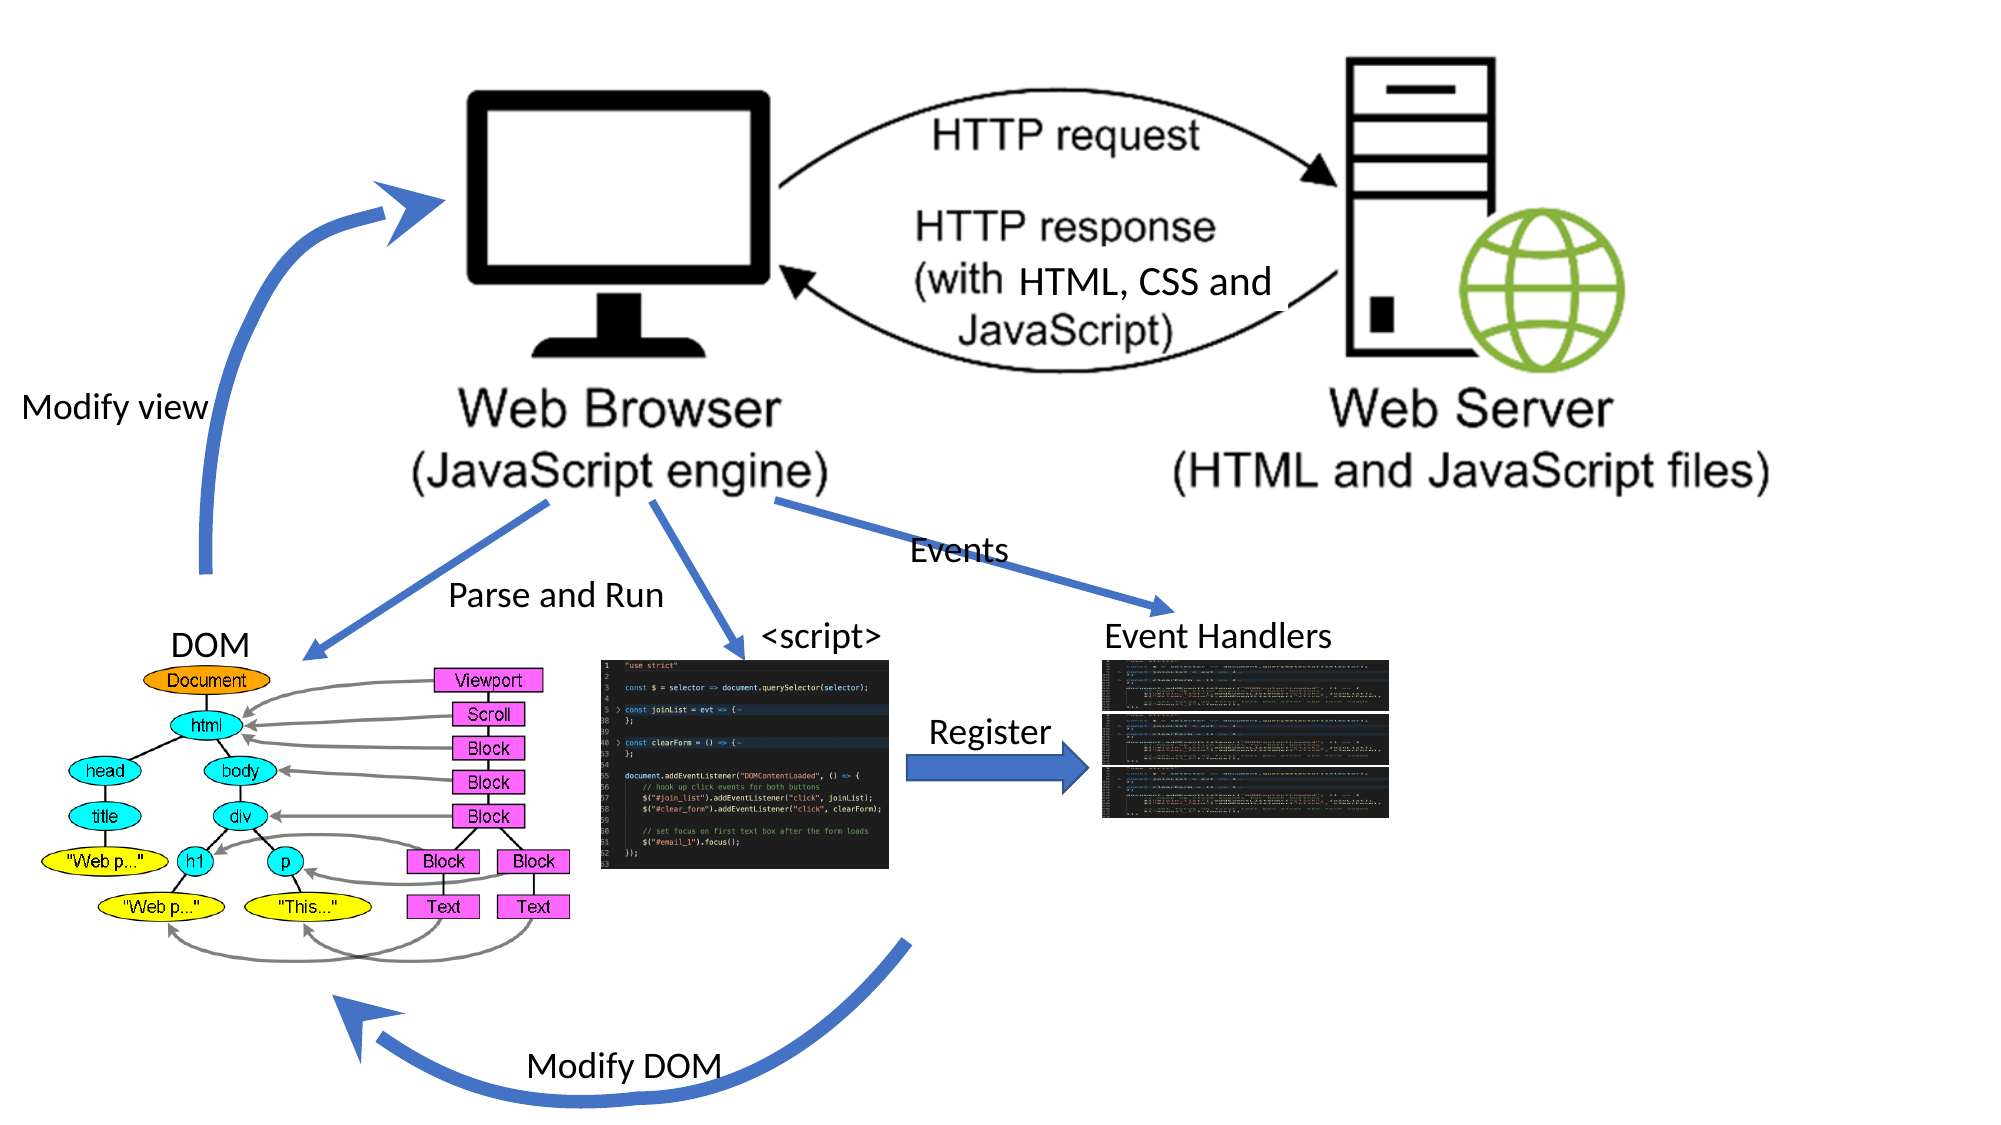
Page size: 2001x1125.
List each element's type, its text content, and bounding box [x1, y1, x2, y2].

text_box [1088, 603, 1389, 819]
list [601, 660, 889, 869]
text_box Register [914, 700, 1068, 760]
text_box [651, 500, 746, 661]
text_box DOM [156, 612, 266, 660]
picture [409, 48, 1770, 502]
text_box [302, 501, 549, 661]
text_box [905, 746, 1088, 796]
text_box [4, 143, 372, 583]
text_box Modify DOM [511, 1033, 739, 1094]
text_box <script> [746, 603, 898, 664]
text_box Parse and Run [549, 562, 651, 623]
text_box [332, 940, 908, 1103]
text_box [774, 499, 1175, 613]
picture [21, 660, 584, 966]
